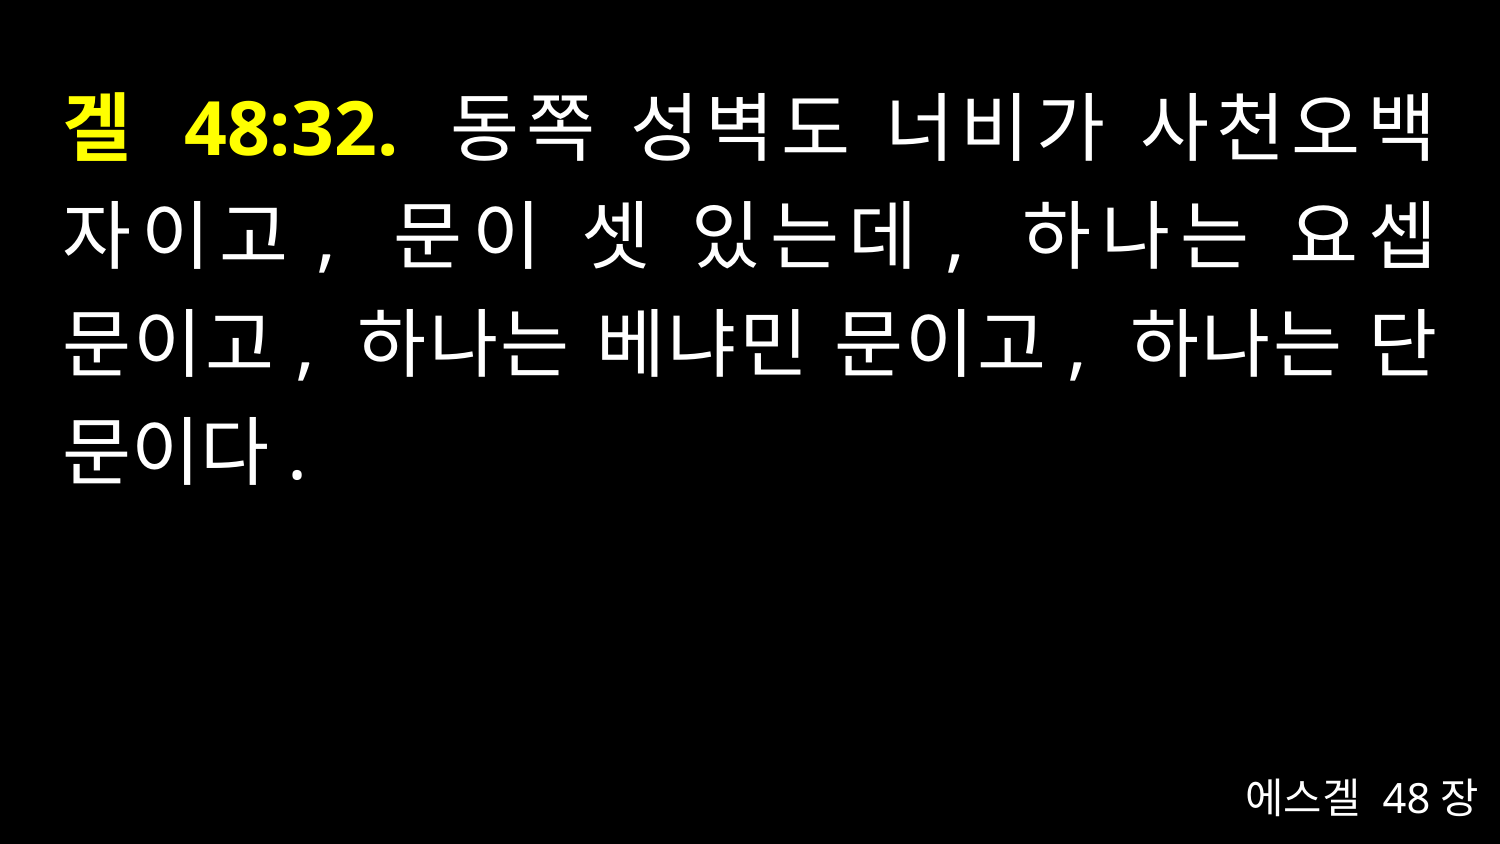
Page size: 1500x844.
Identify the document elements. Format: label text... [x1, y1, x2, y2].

subtitle 에스겔 48장 [916, 770, 1500, 844]
title 겔 48:32. 동쪽 성벽도 너비가 사천오백 자이고, 문이 셋 있는데, 하나는 요셉 문이고, 하나는 베냐민 문이고, 하나는 단 문이다. [0, 0, 1500, 844]
